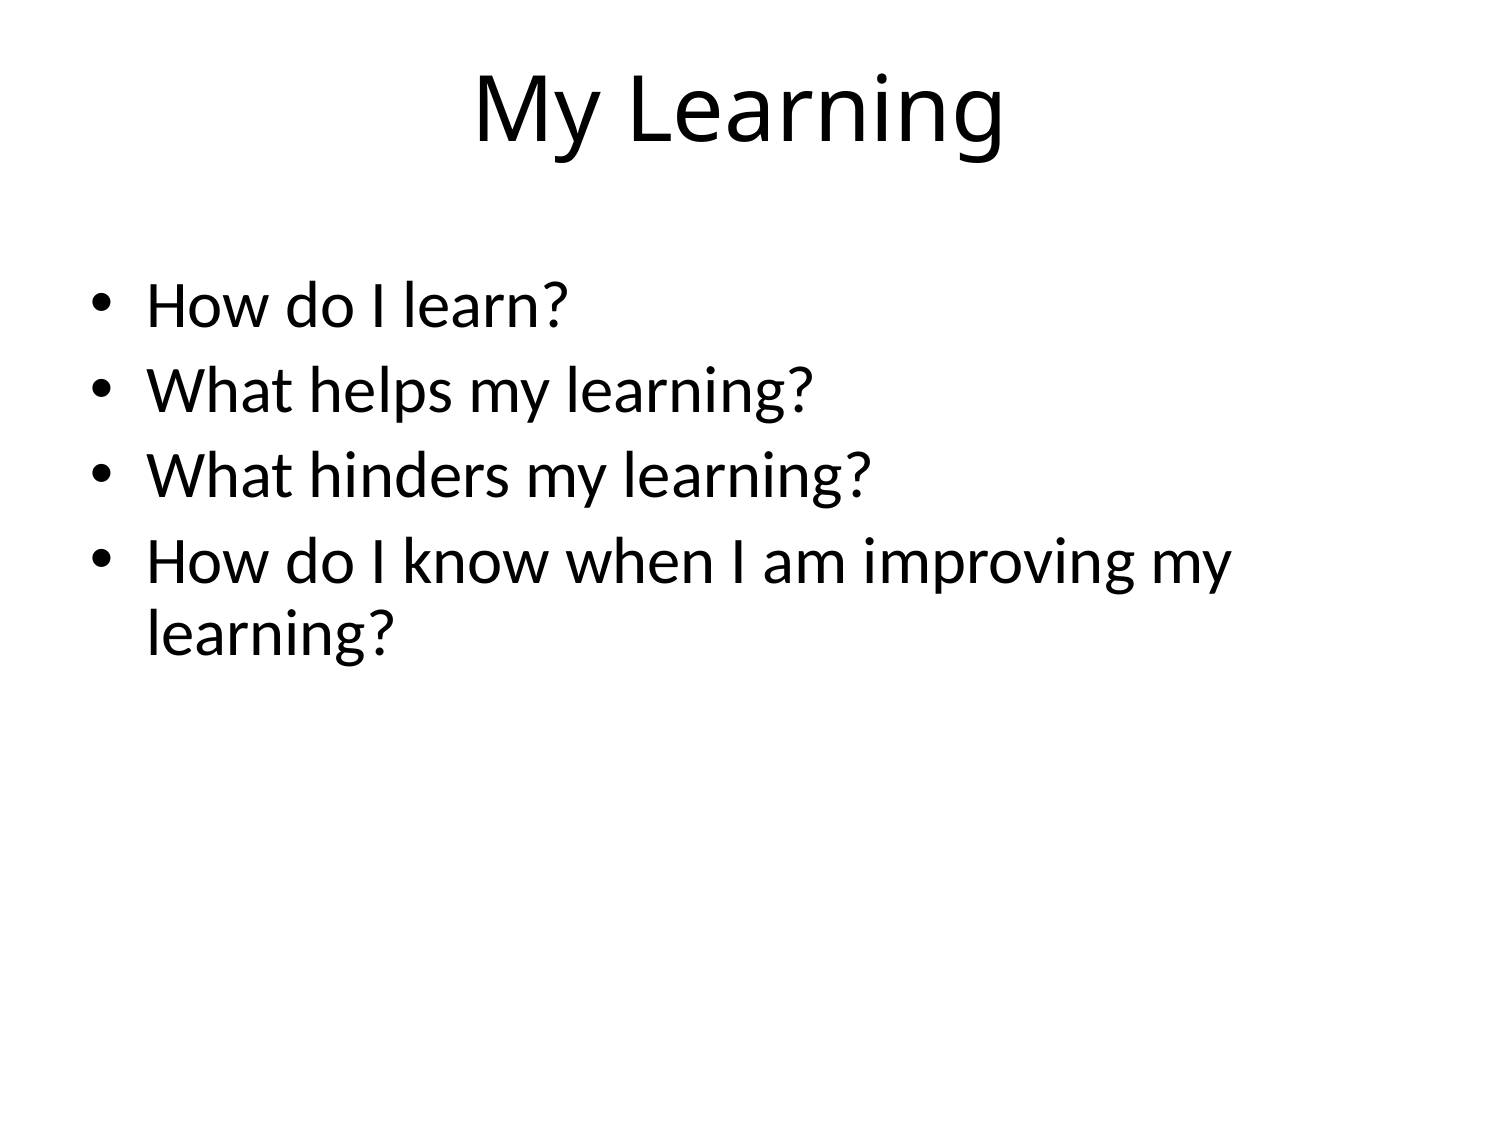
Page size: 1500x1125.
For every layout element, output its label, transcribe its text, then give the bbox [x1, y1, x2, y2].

text_box How do I learn? What helps my learning? What hinders my learning? How do I know when I am improving my learning? [75, 262, 1341, 988]
text_box My Learning [64, 42, 1415, 231]
